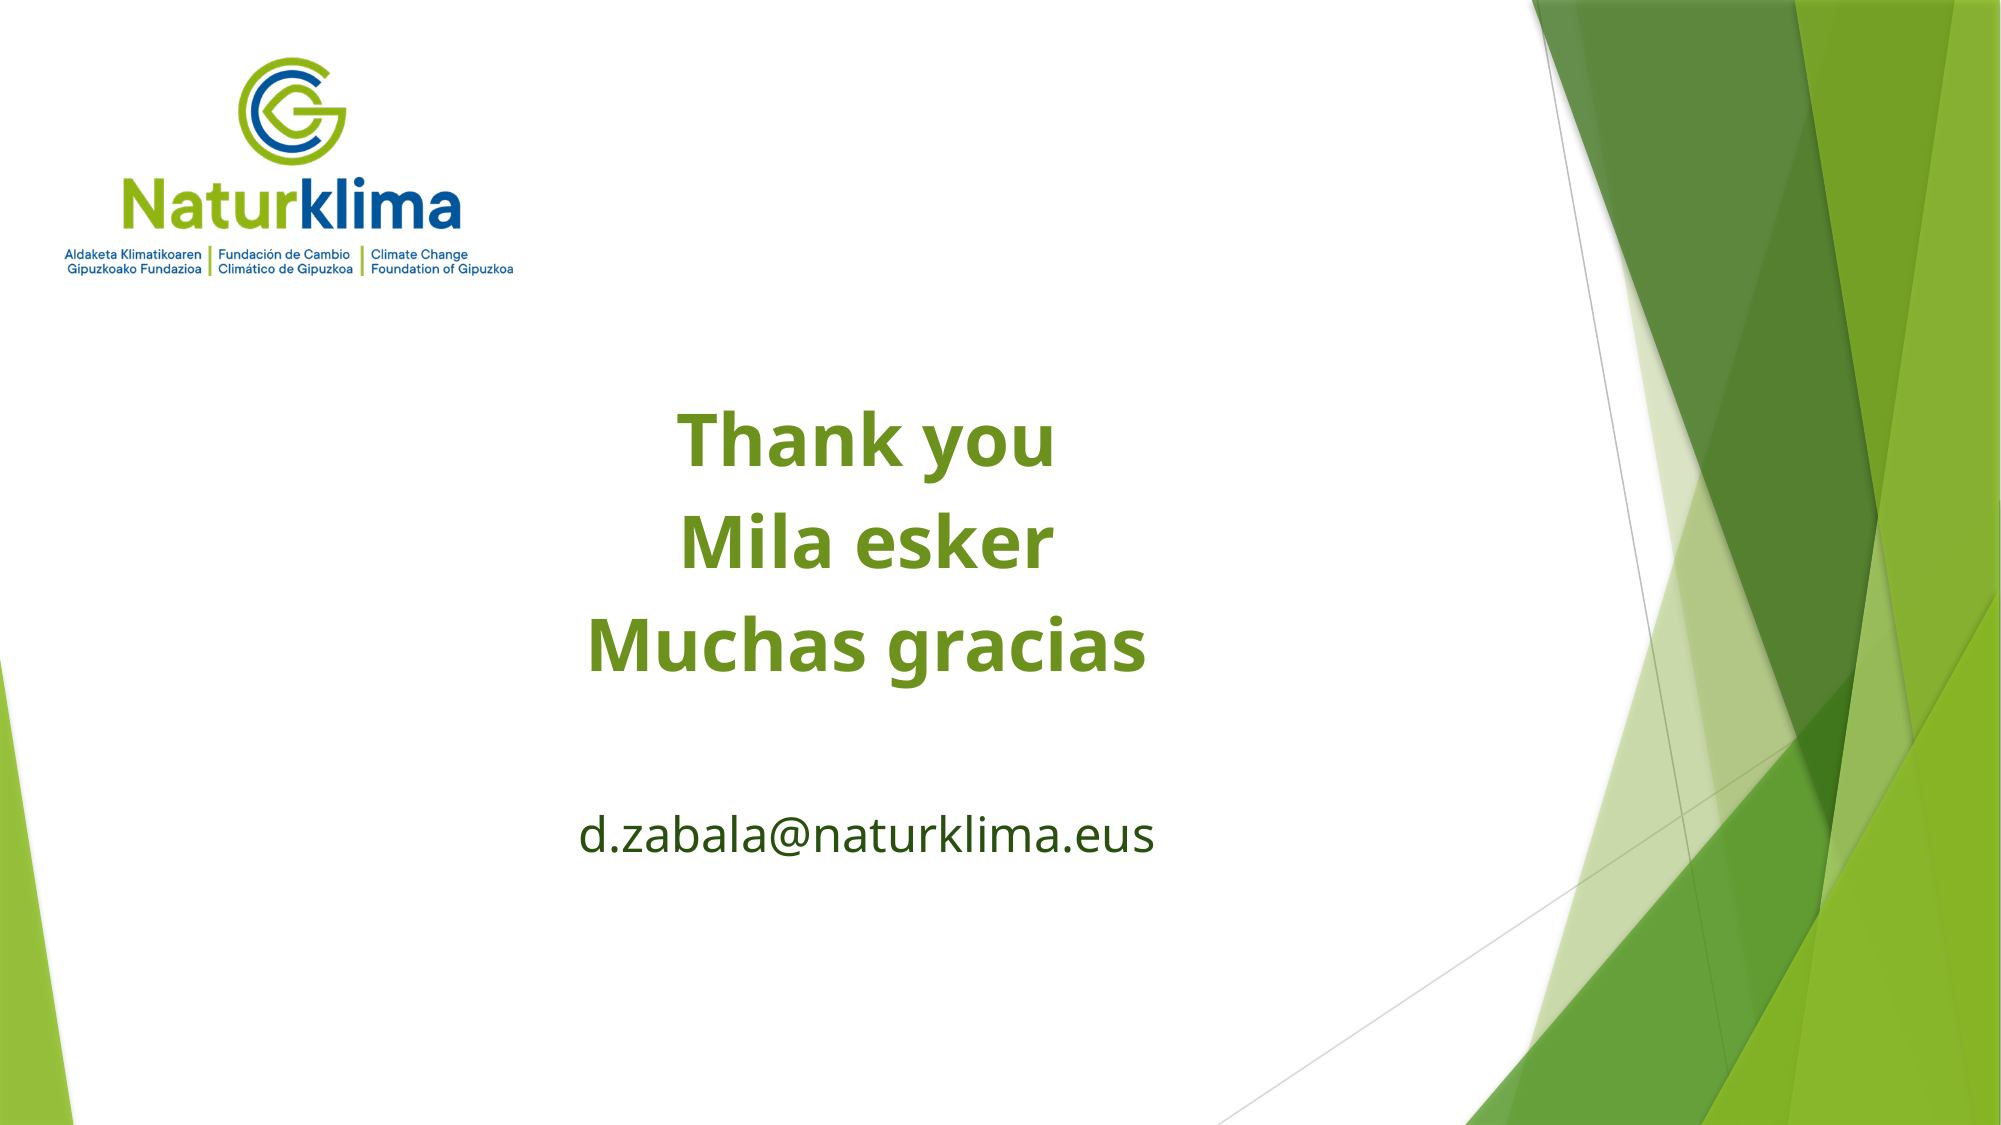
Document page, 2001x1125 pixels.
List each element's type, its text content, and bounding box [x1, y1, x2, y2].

list Thank you Mila esker Muchas gracias d.zabala@naturklima.eus [161, 385, 1572, 872]
picture [64, 56, 514, 277]
